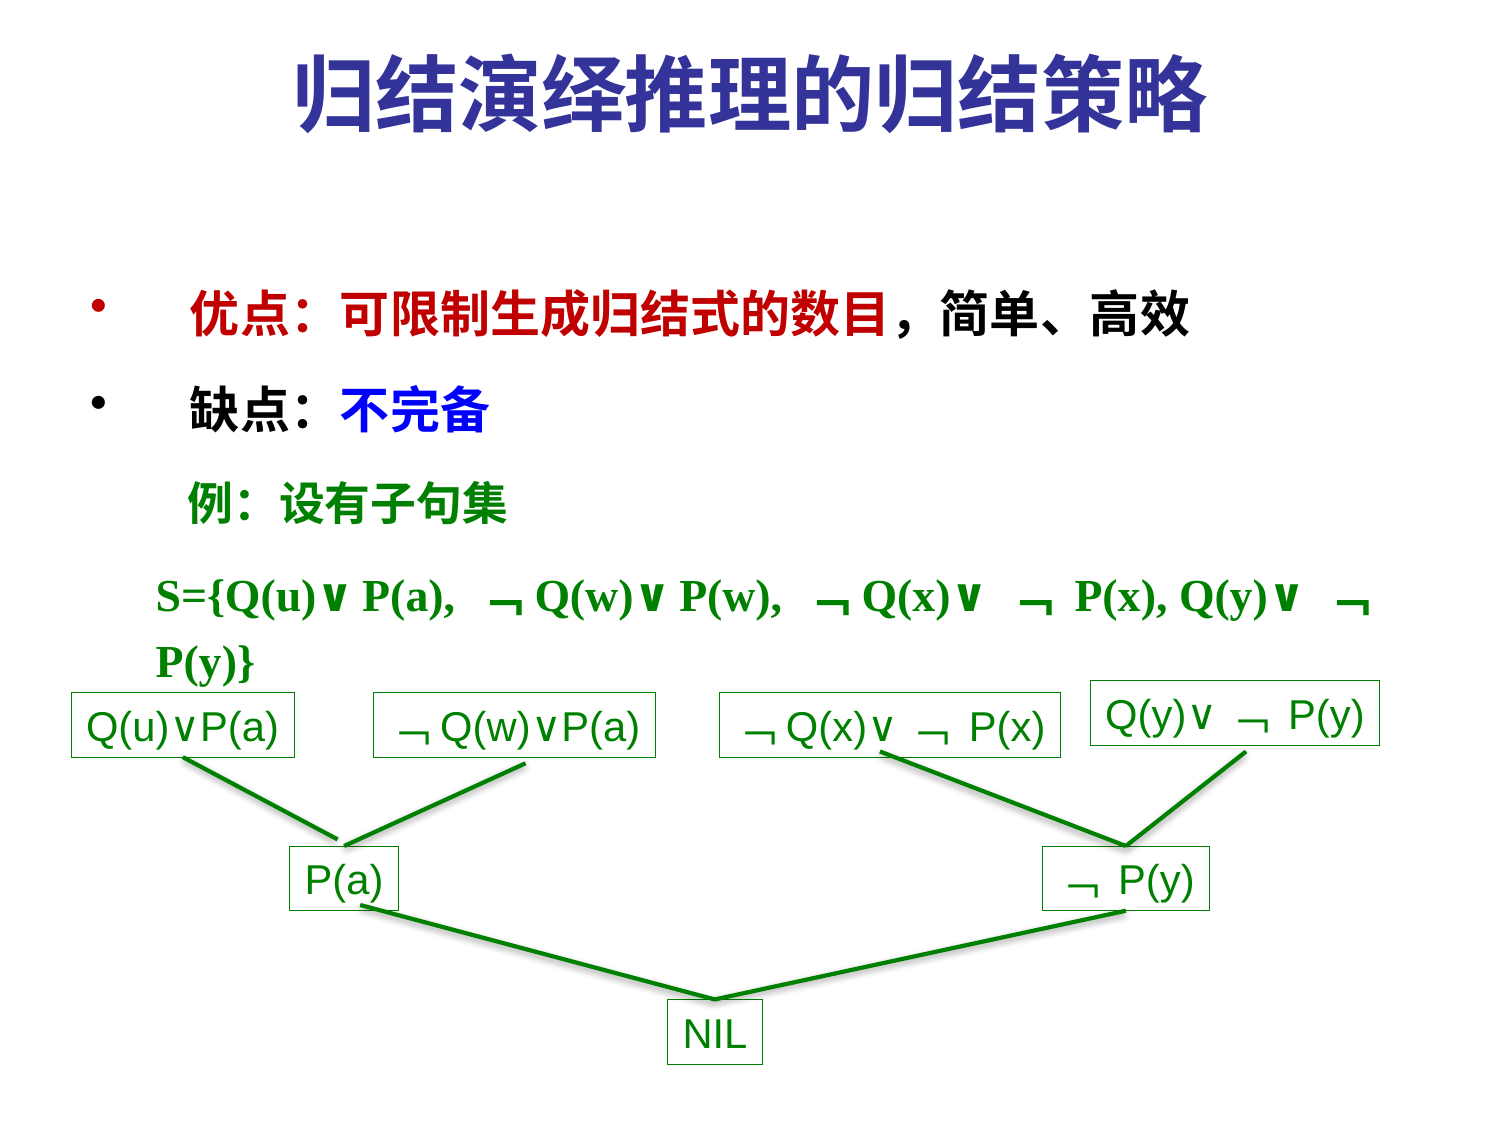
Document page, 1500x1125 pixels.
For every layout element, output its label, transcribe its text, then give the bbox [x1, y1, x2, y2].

list 优点：可限制生成归结式的数目，简单、高效 缺点：不完备 例：设有子句集 S={Q(u)∨P(a), ﹁Q(w)∨P(w), ﹁Q(x)∨﹁ P(x), Q(y)∨﹁ P(y)} [75, 262, 1425, 634]
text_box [64, 680, 1378, 1066]
title 归结演绎推理的归结策略 [75, 0, 1425, 185]
